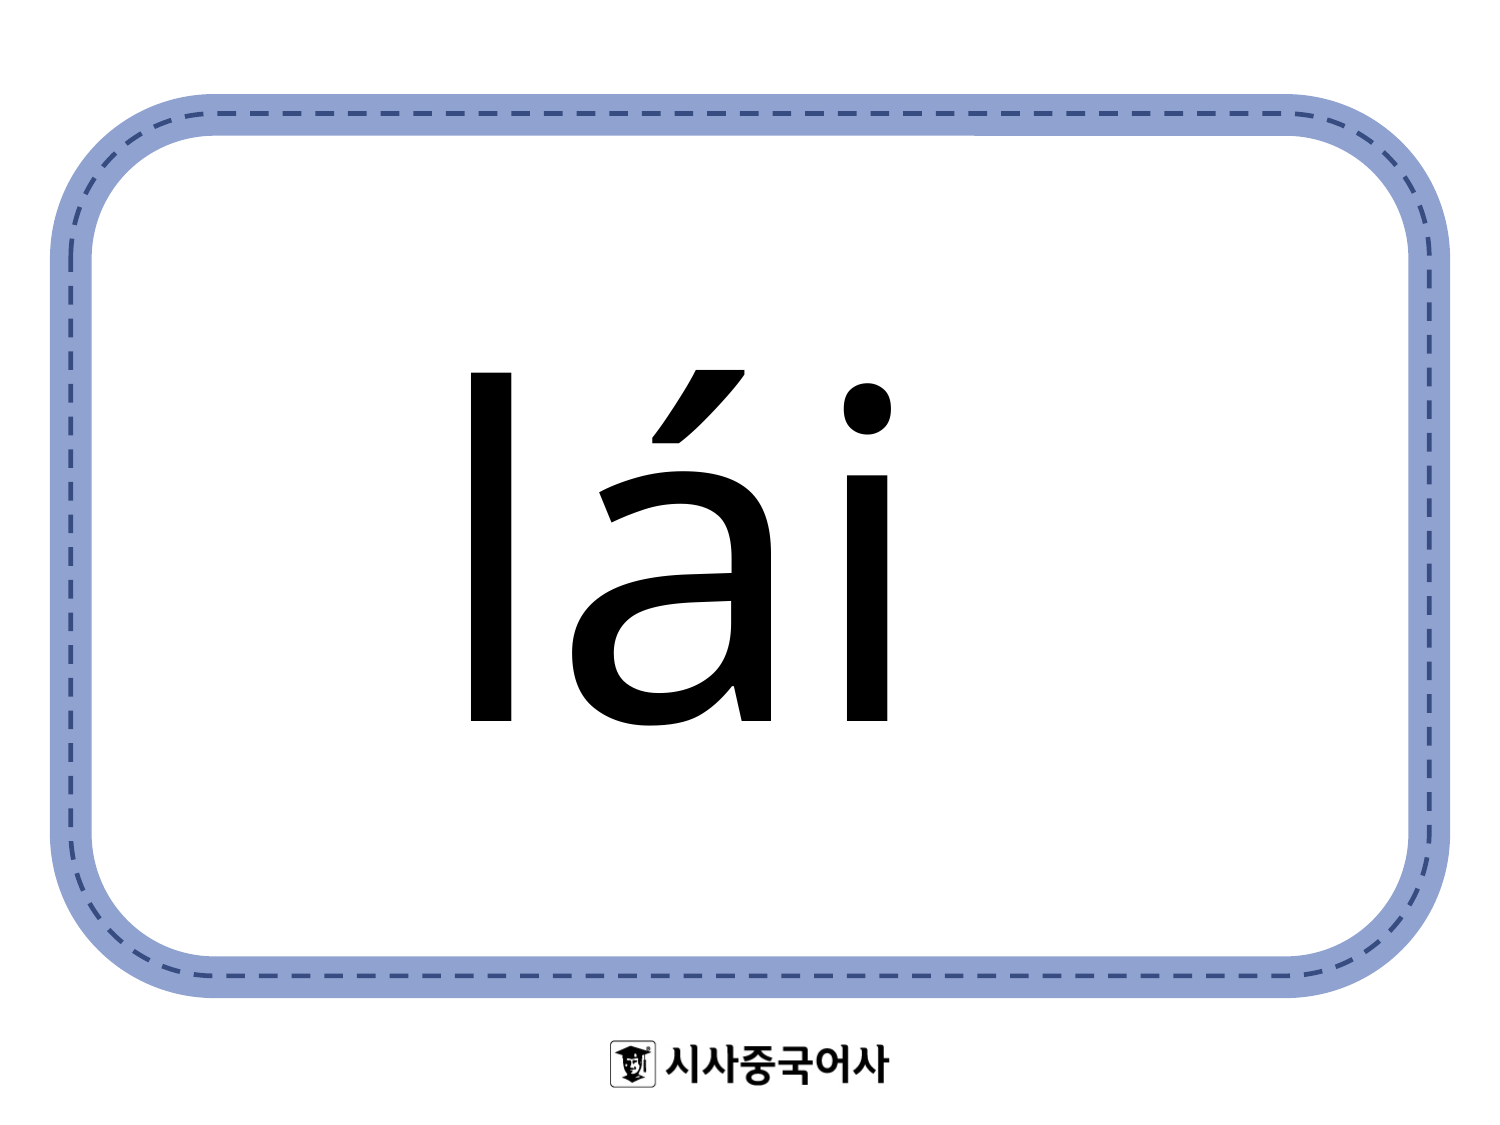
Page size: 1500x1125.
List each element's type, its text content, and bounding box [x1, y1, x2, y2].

text_box lái [132, 207, 1341, 870]
picture [602, 1034, 898, 1094]
